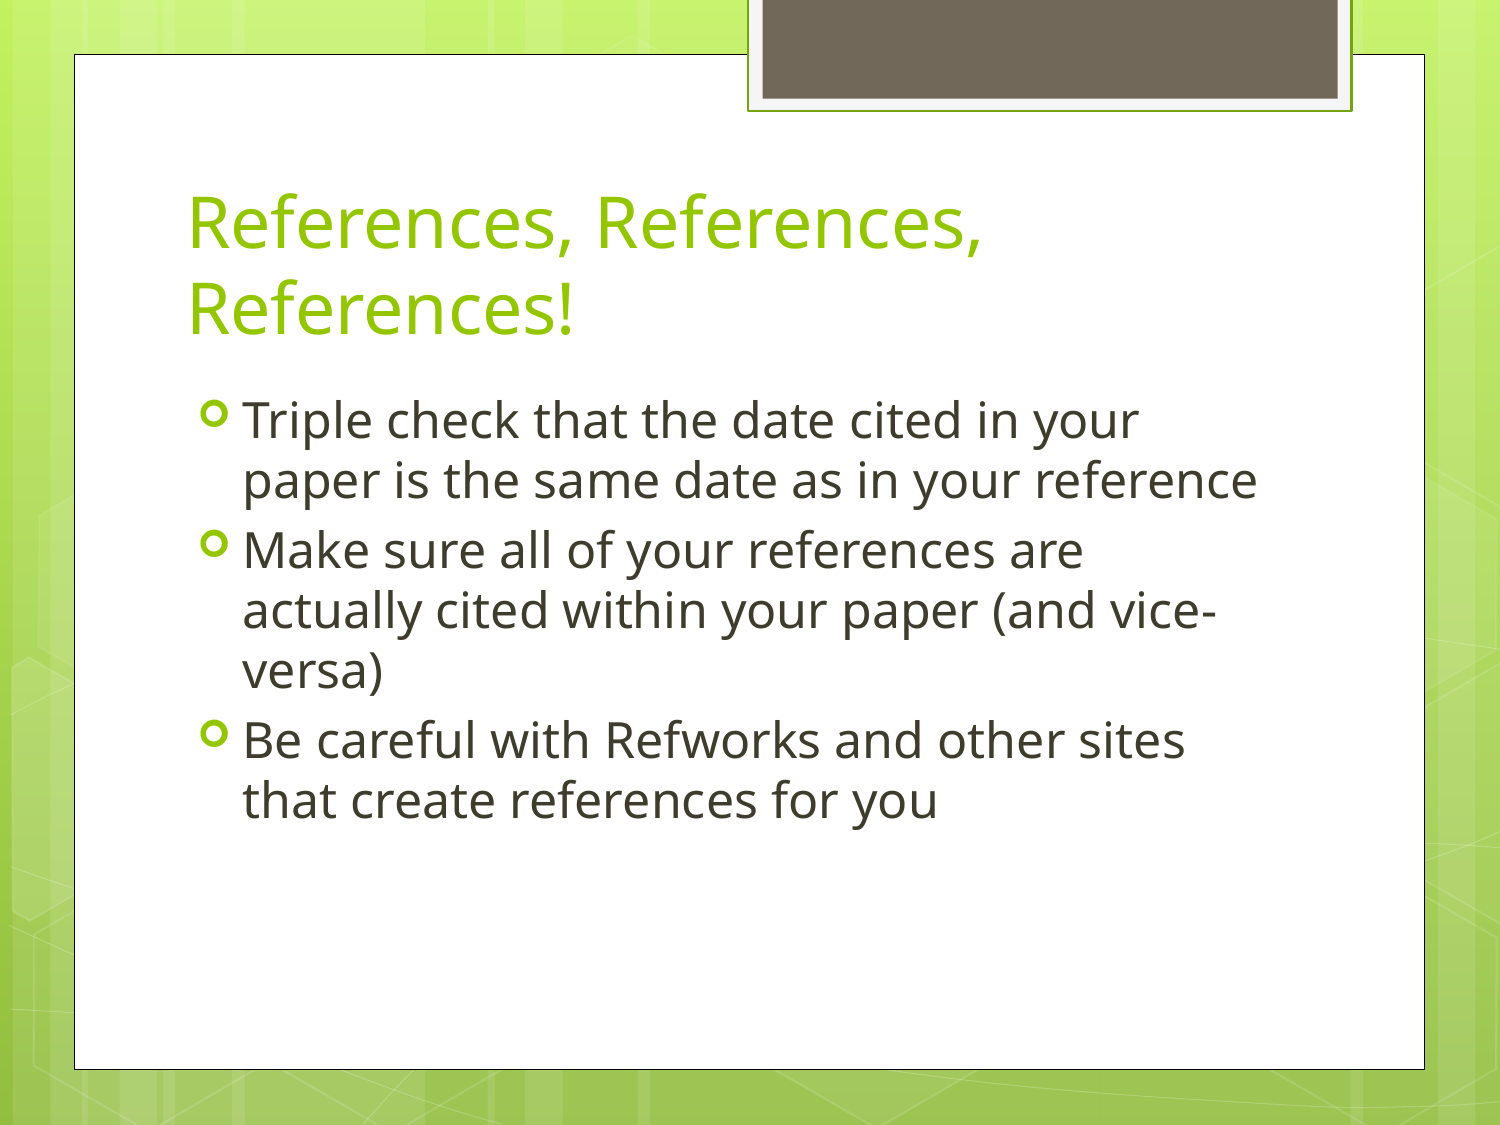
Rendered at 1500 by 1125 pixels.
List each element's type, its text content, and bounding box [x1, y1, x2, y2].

list Triple check that the date cited in your paper is the same date as in your reference Make sure all of your references are actually cited within your paper (and vice-versa) Be careful with Refworks and other sites that create references for you [171, 381, 1283, 957]
title References, References, References! [171, 168, 1324, 357]
